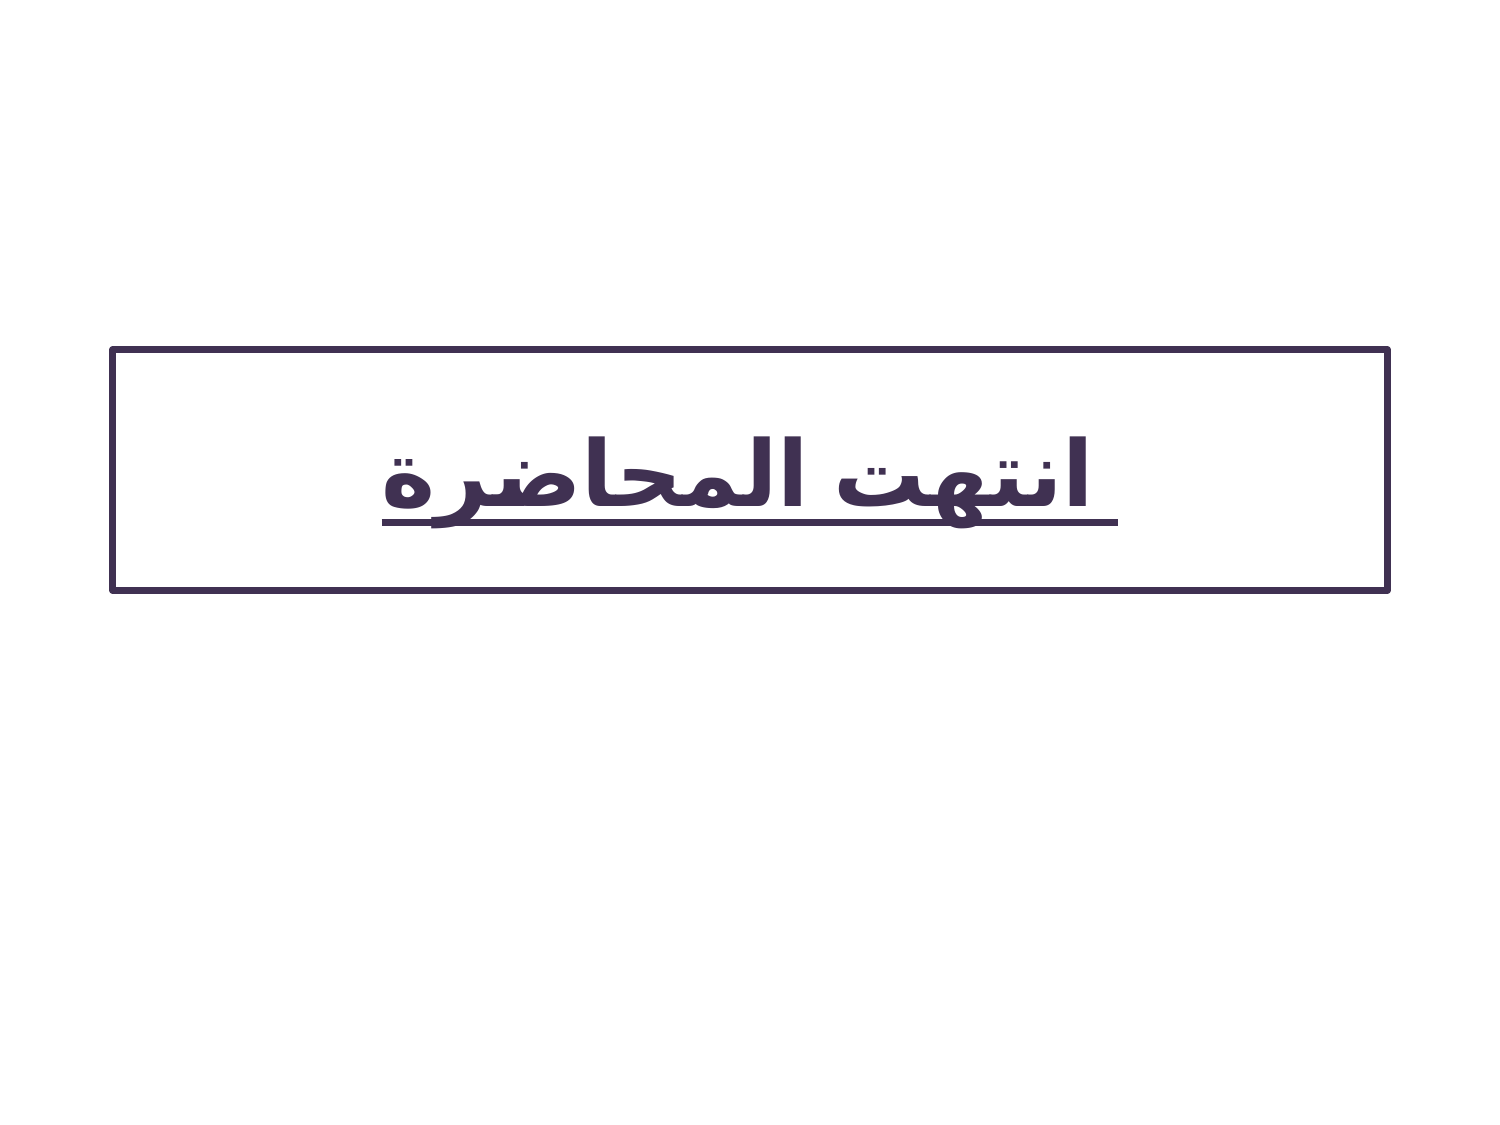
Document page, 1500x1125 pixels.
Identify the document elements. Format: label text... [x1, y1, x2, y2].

title انتهت المحاضرة [112, 349, 1388, 591]
